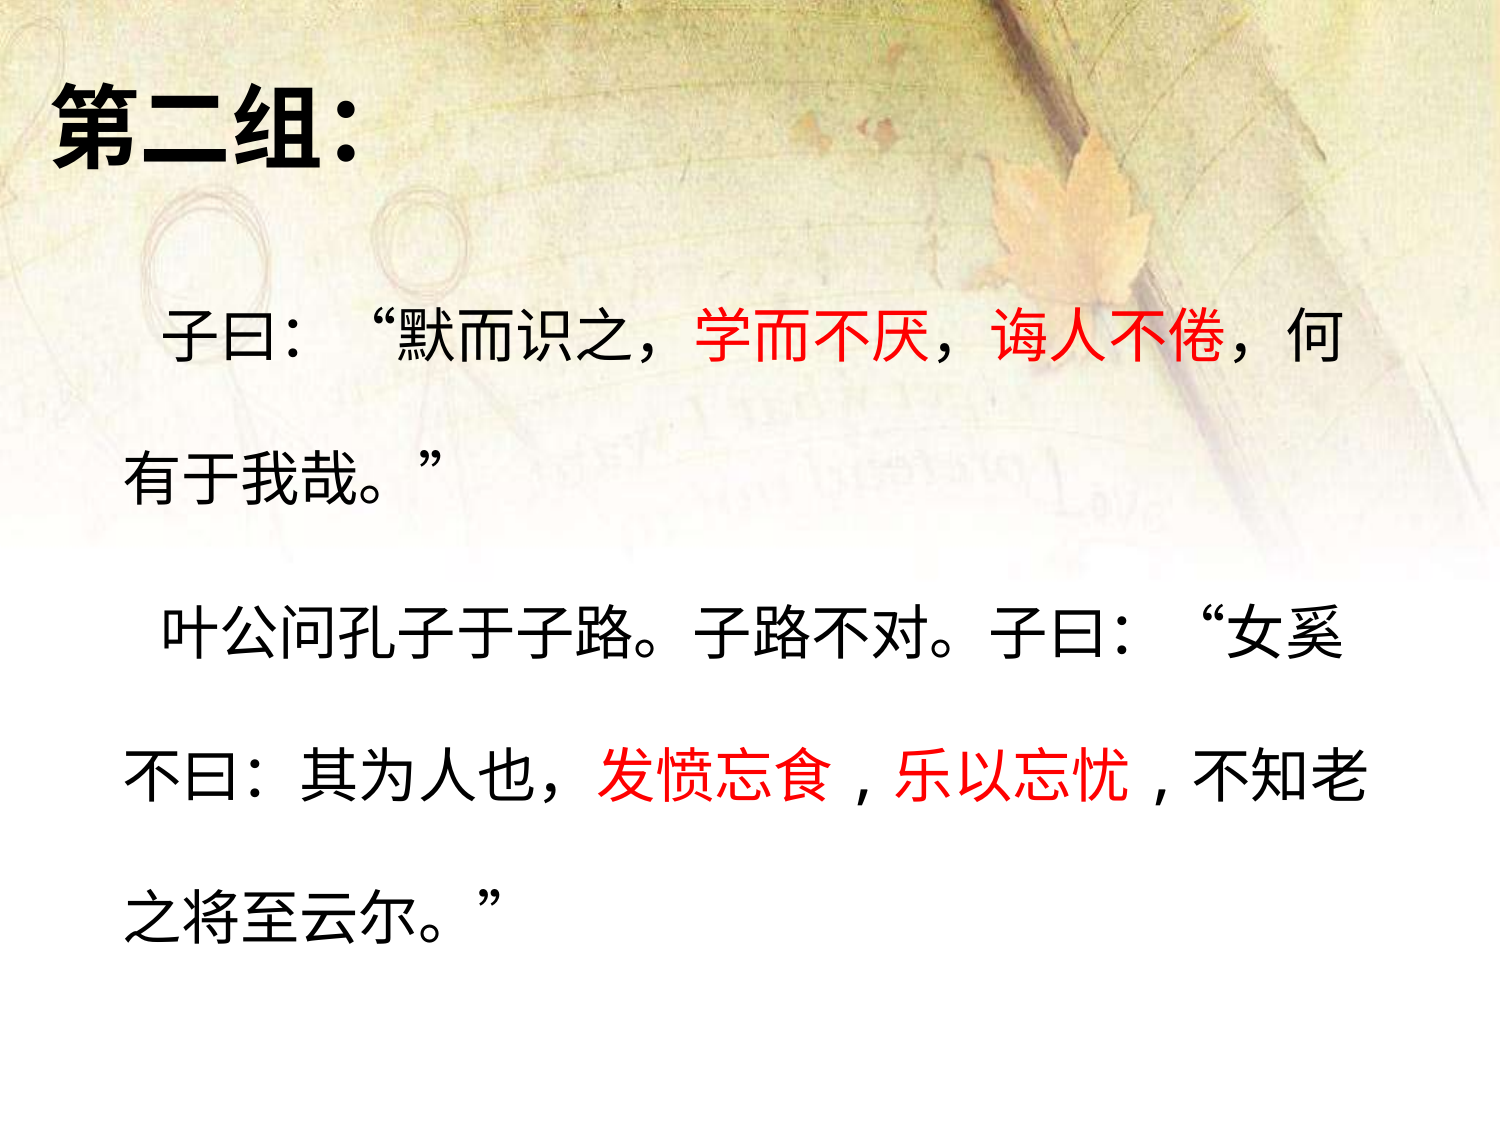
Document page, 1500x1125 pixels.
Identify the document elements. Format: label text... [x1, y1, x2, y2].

picture [0, 0, 1500, 1125]
list 子曰：“默而识之，学而不厌，诲人不倦，何有于我哉。” 叶公问孔子于子路。子路不对。子曰：“女奚不曰：其为人也，发愤忘食,乐以忘忧,不知老之将至云尔。” [53, 219, 1404, 963]
text_box 第二组： [0, 30, 907, 219]
